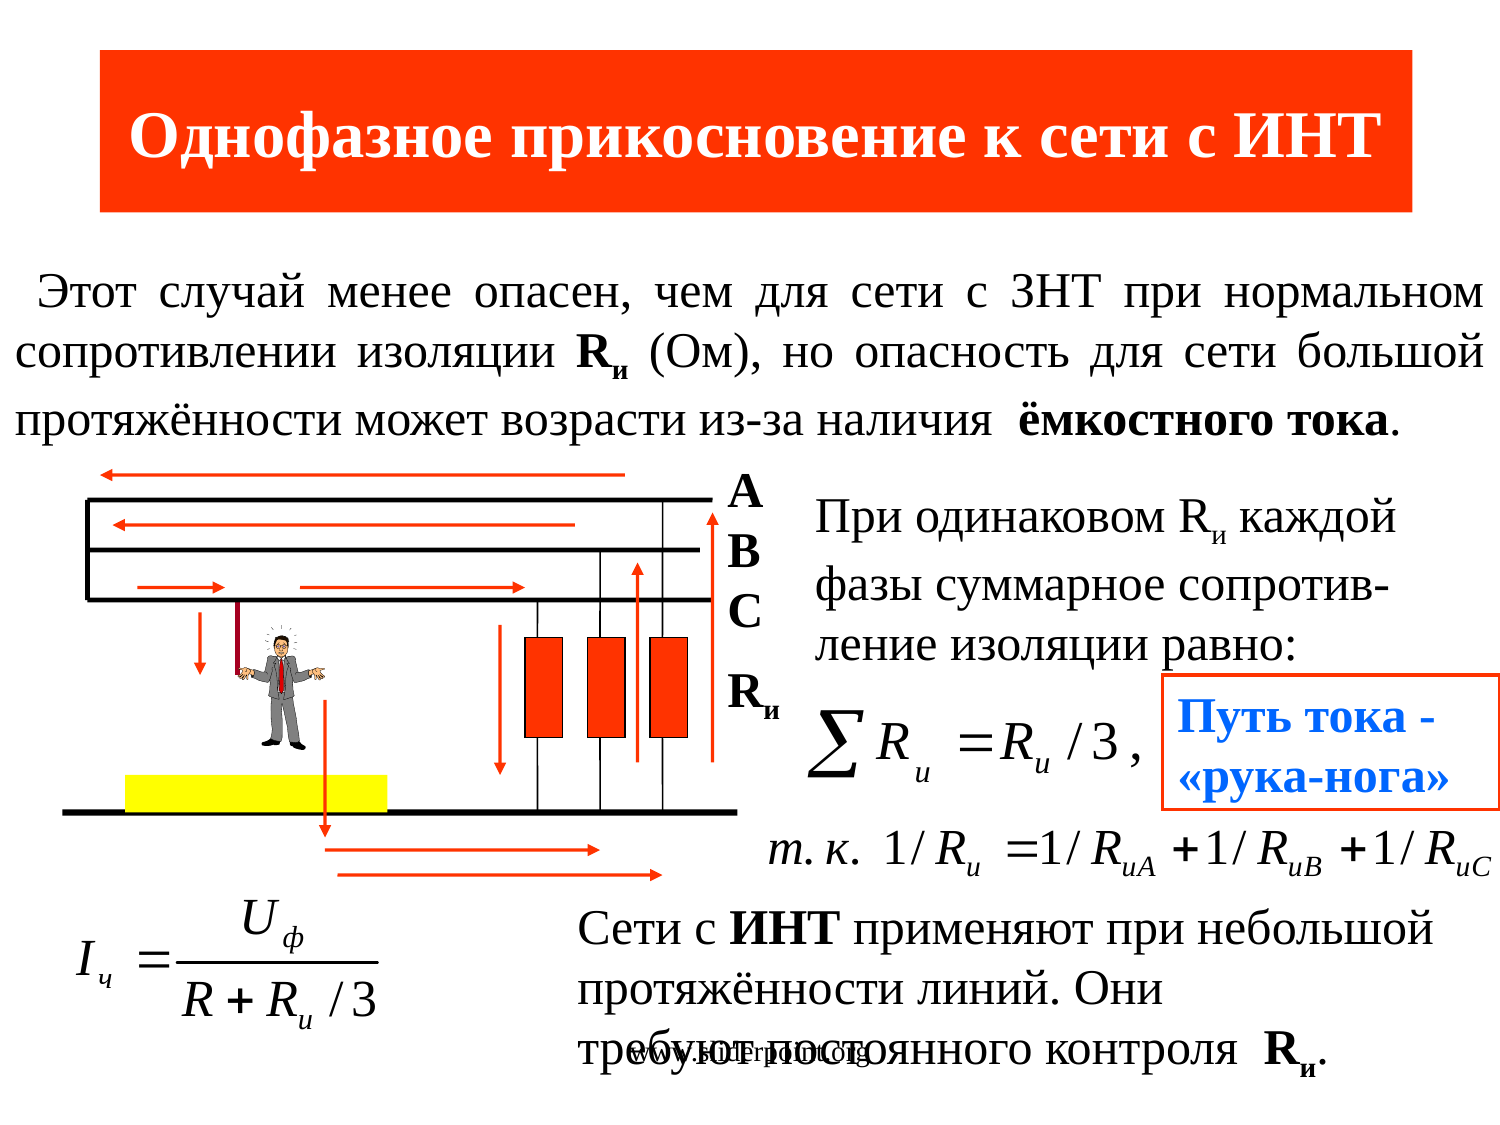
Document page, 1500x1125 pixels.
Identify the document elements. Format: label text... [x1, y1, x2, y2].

text_box Этот случай менее опасен, чем для сети с ЗНТ при нормальном сопротивлении изоляции Rи (Ом), но опасность для сети большой протяжённости может возрасти из-за наличия ёмкостного тока. [0, 249, 1500, 453]
text_box [318, 821, 332, 838]
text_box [799, 699, 1151, 797]
text_box При одинаковом Rи каждой фазы суммарное сопротив- ление изоляции равно: [816, 474, 1450, 678]
footer www.sliderpoint.org [512, 1024, 988, 1101]
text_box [66, 884, 388, 1041]
text_box Сети с ИНТ применяют при небольшой протяжённости линий. Они требуют постоянного контроля Rи. [562, 887, 1500, 1091]
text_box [692, 737, 1500, 890]
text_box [324, 849, 663, 876]
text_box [62, 449, 813, 813]
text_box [99, 474, 626, 526]
title Однофазное прикосновение к сети с ИНТ [99, 49, 1413, 213]
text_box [637, 512, 713, 763]
text_box Путь тока - «рука-нога» [1162, 674, 1500, 736]
